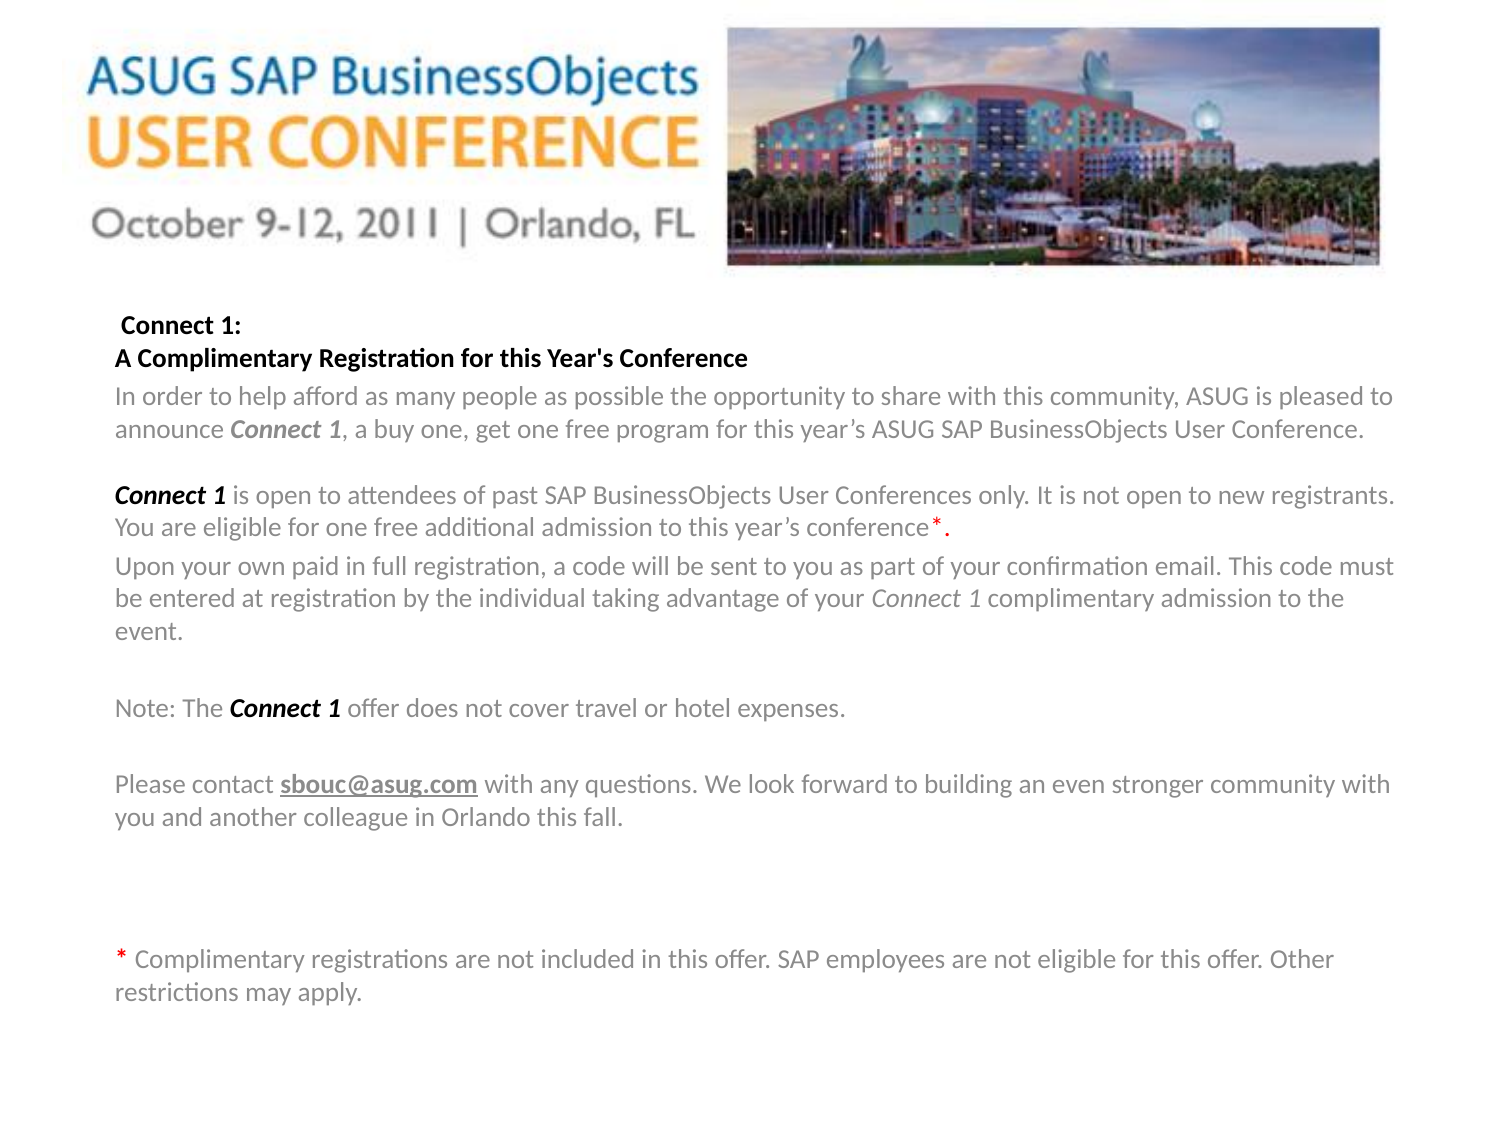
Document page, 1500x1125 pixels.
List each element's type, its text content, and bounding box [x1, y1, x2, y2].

subtitle Connect 1: A Complimentary Registration for this Year's Conference In order to help afford as many people as possible the opportunity to share with this community, ASUG is pleased to announce Connect 1, a buy one, get one free program for this year’s ASUG SAP BusinessObjects User Conference. Connect 1 is open to attendees of past SAP BusinessObjects User Conferences only. It is not open to new registrants. You are eligible for one free additional admission to this year’s conference*. Upon your own paid in full registration, a code will be sent to you as part of your confirmation email. This code must be entered at registration by the individual taking advantage of your Connect 1 complimentary admission to the event. Note: The Connect 1 offer does not cover travel or hotel expenses. Please contact sbouc@asug.com with any questions. We look forward to building an even stronger community with you and another colleague in Orlando this fall. * Complimentary registrations are not included in this offer. SAP employees are not eligible for this offer. Other restrictions may apply. [99, 299, 1413, 1025]
picture [62, 0, 1409, 293]
